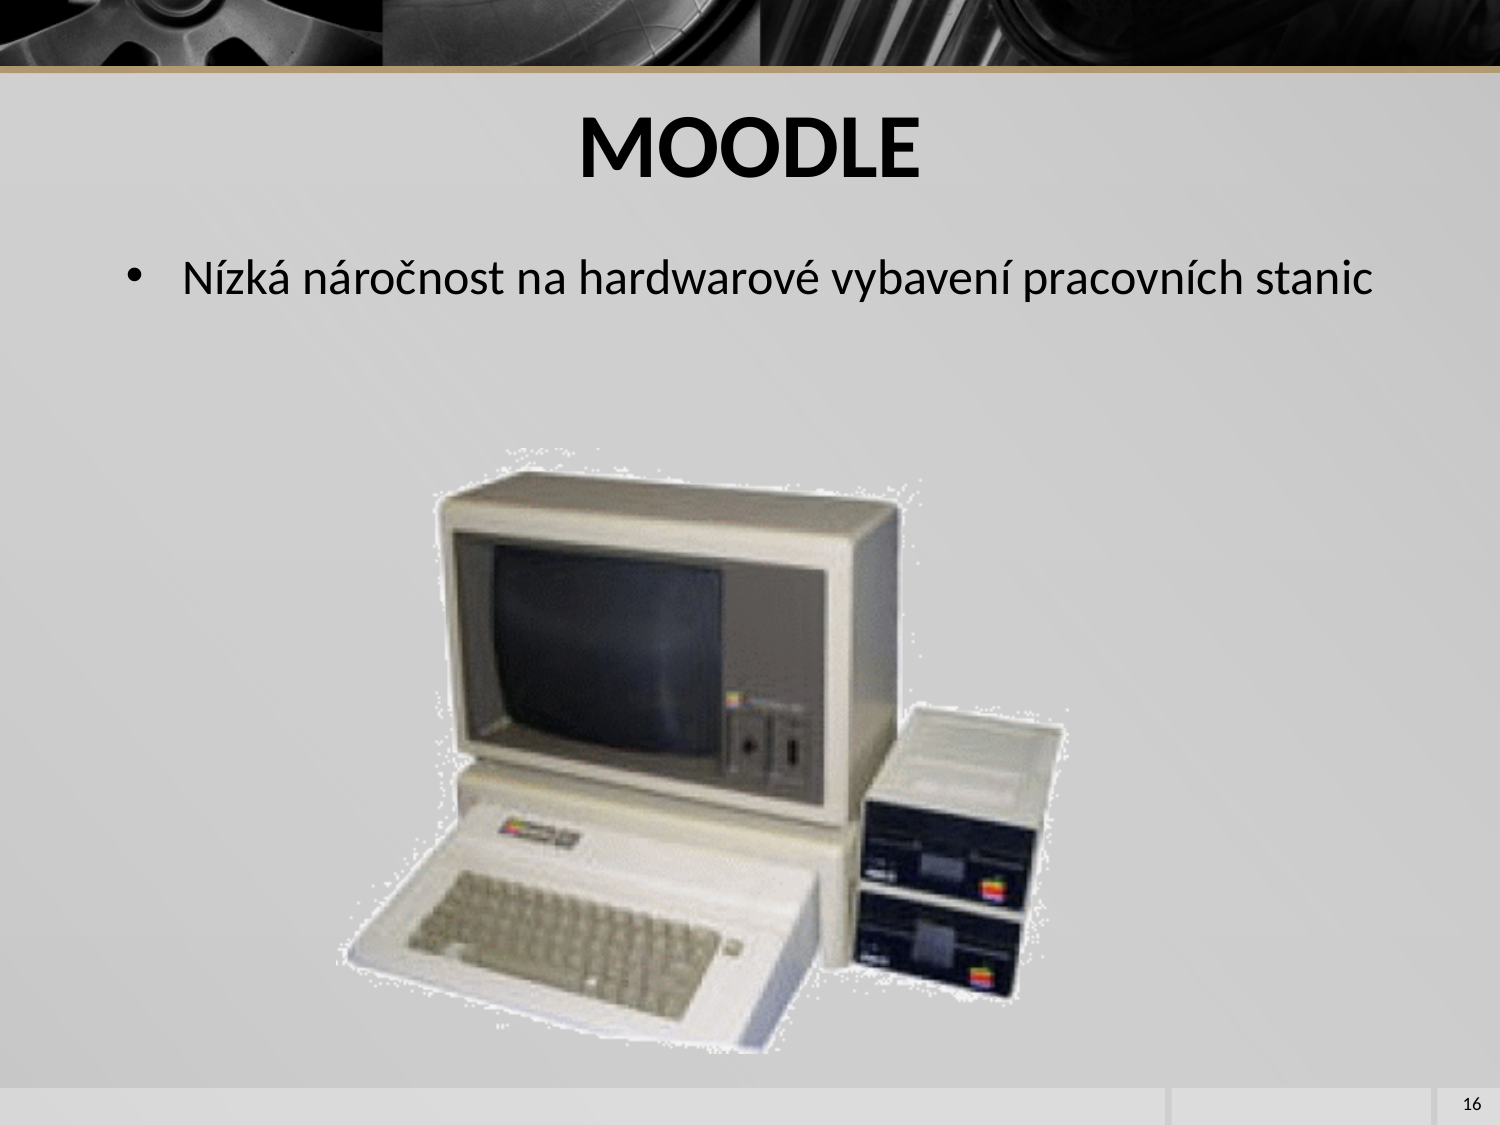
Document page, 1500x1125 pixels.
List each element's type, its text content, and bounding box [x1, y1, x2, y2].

text_box MOODLE [100, 78, 1400, 203]
picture [336, 448, 1069, 1055]
picture [0, 0, 1500, 66]
slide_number 16 [1434, 1084, 1497, 1122]
text_box Nízká náročnost na hardwarové vybavení pracovních stanic [53, 207, 1447, 312]
